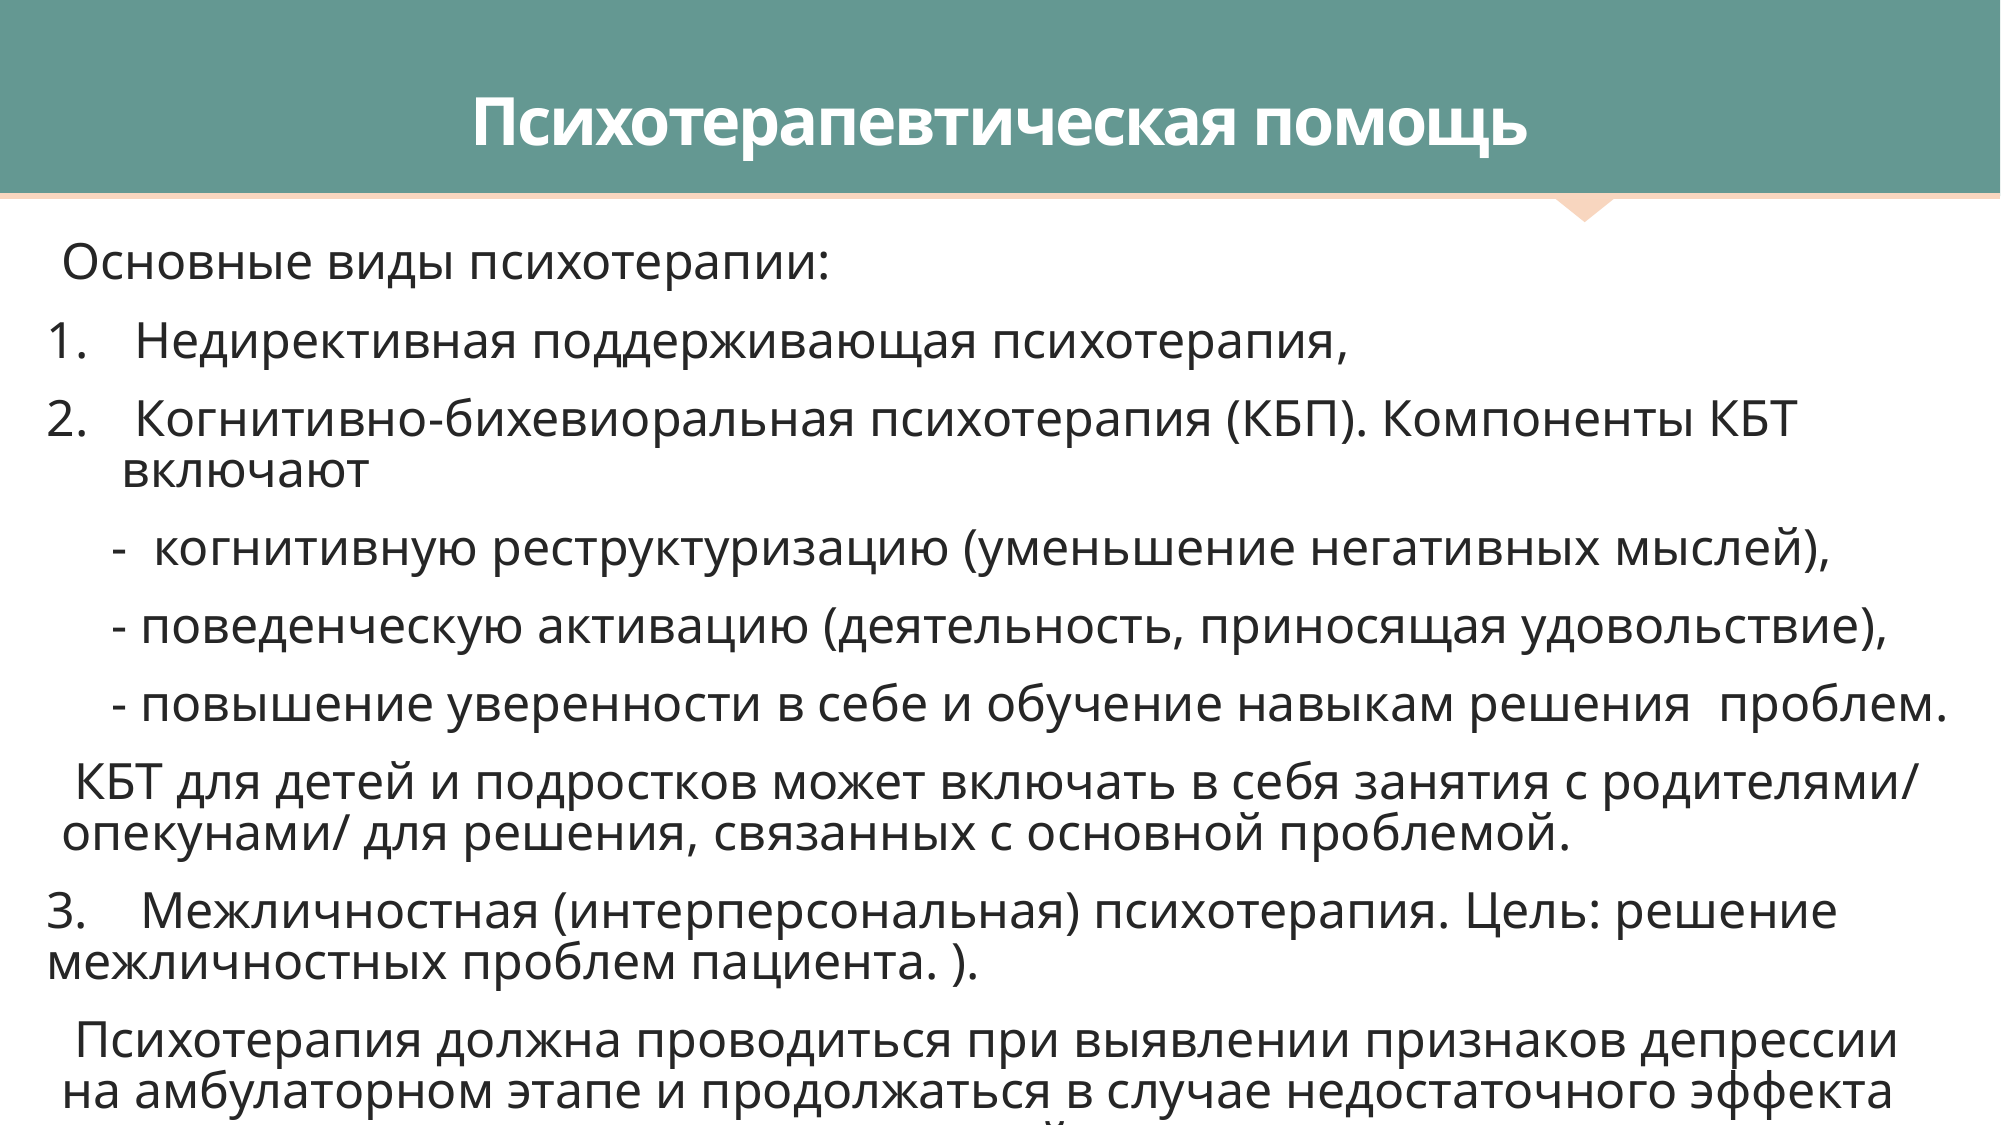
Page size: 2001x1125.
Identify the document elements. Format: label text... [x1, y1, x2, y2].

list Основные виды психотерапии: Недирективная поддерживающая психотерапия, Когнитивно-бихевиоральная психотерапия (КБП). Компоненты КБТ включают - когнитивную реструктуризацию (уменьшение негативных мыслей), - поведенческую активацию (деятельность, приносящая удовольствие), - повышение уверенности в себе и обучение навыкам решения проблем. КБТ для детей и подростков может включать в себя занятия с родителями/ опекунами/ для решения, связанных с основной проблемой. 3. Межличностная (интерперсональная) психотерапия. Цель: решение межличностных проблем пациента. ). Психотерапия должна проводиться при выявлении признаков депрессии на амбулаторном этапе и продолжаться в случае недостаточного эффекта после присоединения медикаментозной терапии в том числе и на стационарном этапе. [31, 231, 1969, 1047]
title Психотерапевтическая помощь [137, 42, 1863, 209]
